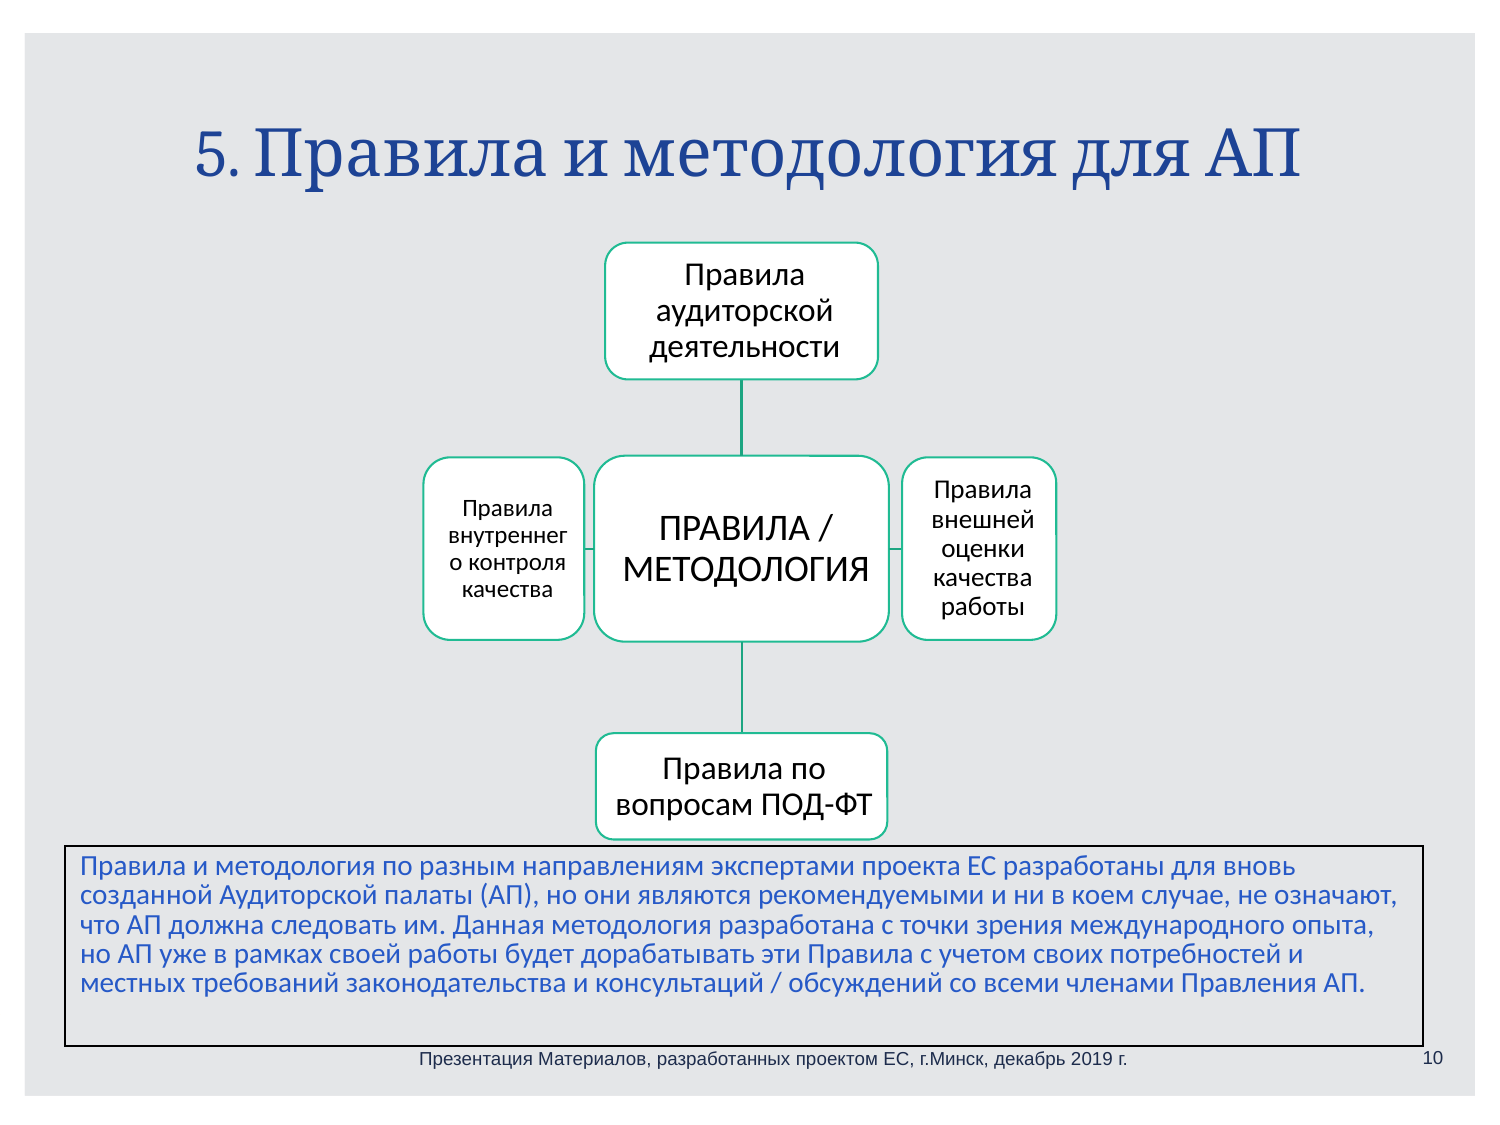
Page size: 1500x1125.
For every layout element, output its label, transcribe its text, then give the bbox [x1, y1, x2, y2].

slide_number 10 [1387, 1045, 1444, 1076]
title 5. Правила и методология для АП [56, 54, 1444, 197]
list [56, 197, 1444, 1068]
table_header Правила и методология по разным направлениям экспертами проекта ЕС разработаны для вновь созданной Аудиторской палаты (АП), но они являются рекомендуемыми и ни в коем случае, не означают, что АП должна следовать им. Данная методология разработана с точки зрения международного опыта, но АП уже в рамках своей работы будет дорабатывать эти Правила с учетом своих потребностей и местных требований законодательства и консультаций / обсуждений со всеми членами Правления АП. [66, 847, 1422, 1045]
footer Презентация Материалов, разработанных проектом ЕС, г.Минск, декабрь 2019 г. [419, 1047, 1235, 1068]
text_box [56, 243, 1424, 839]
